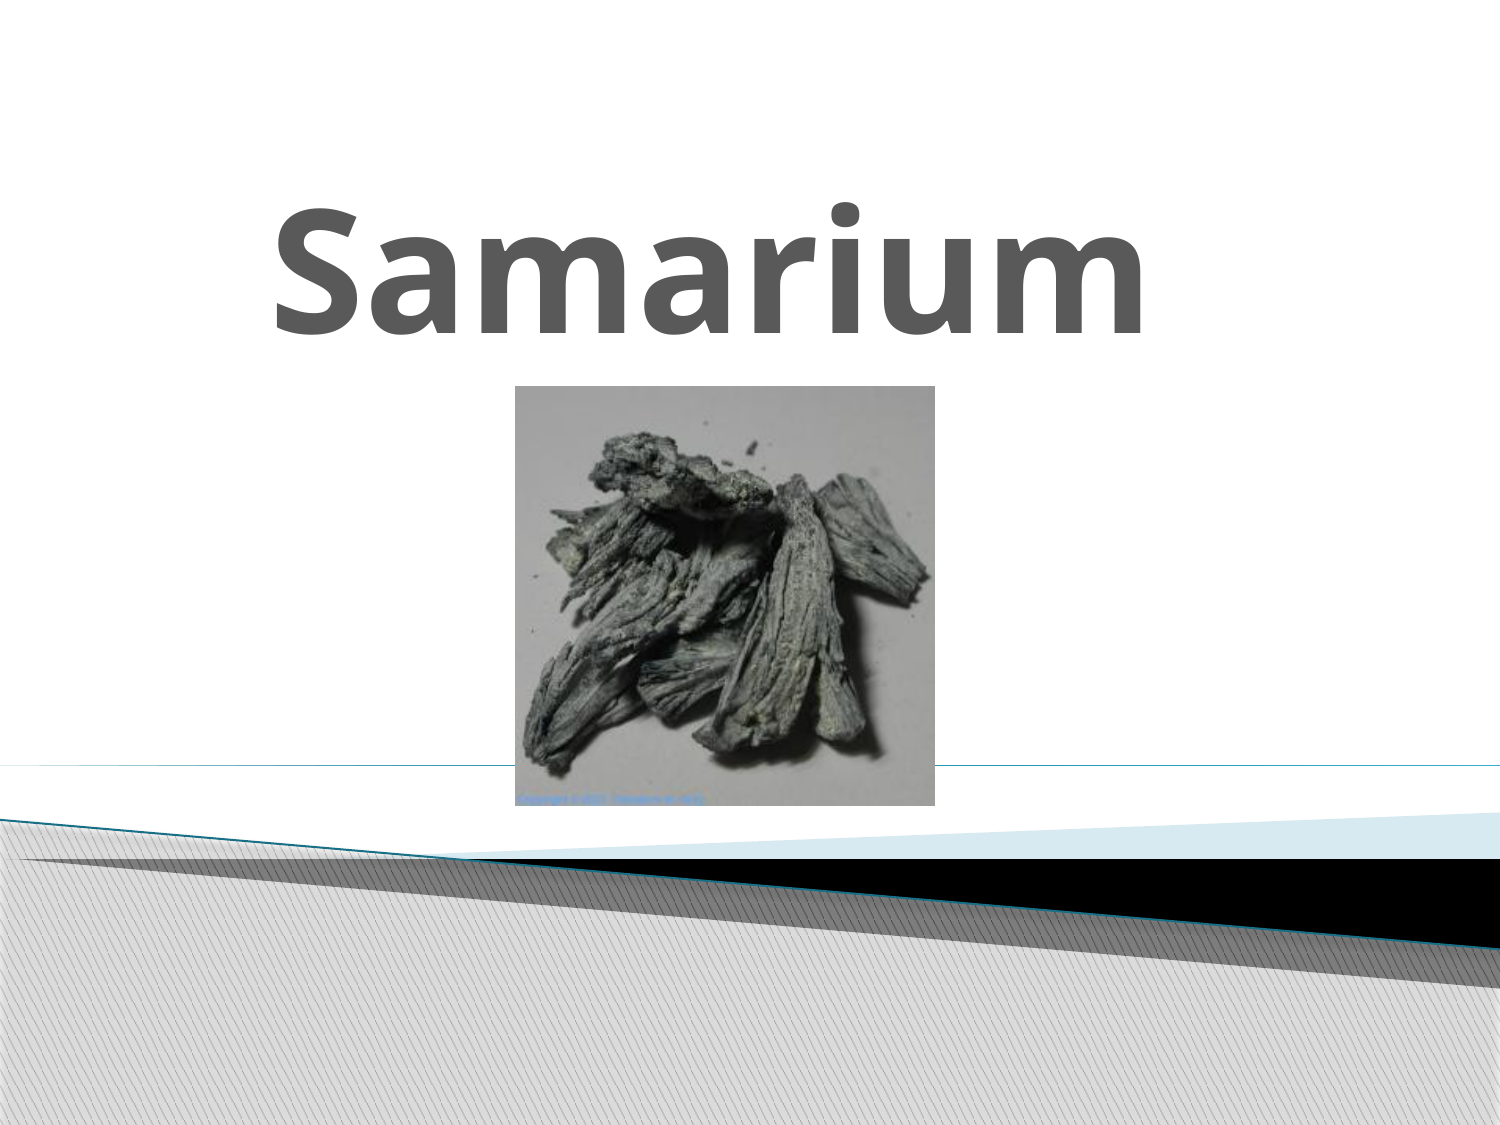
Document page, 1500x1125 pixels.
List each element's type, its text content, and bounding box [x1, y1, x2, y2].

picture [5, 859, 1500, 989]
title Samarium [128, 152, 1170, 375]
picture [515, 386, 935, 806]
